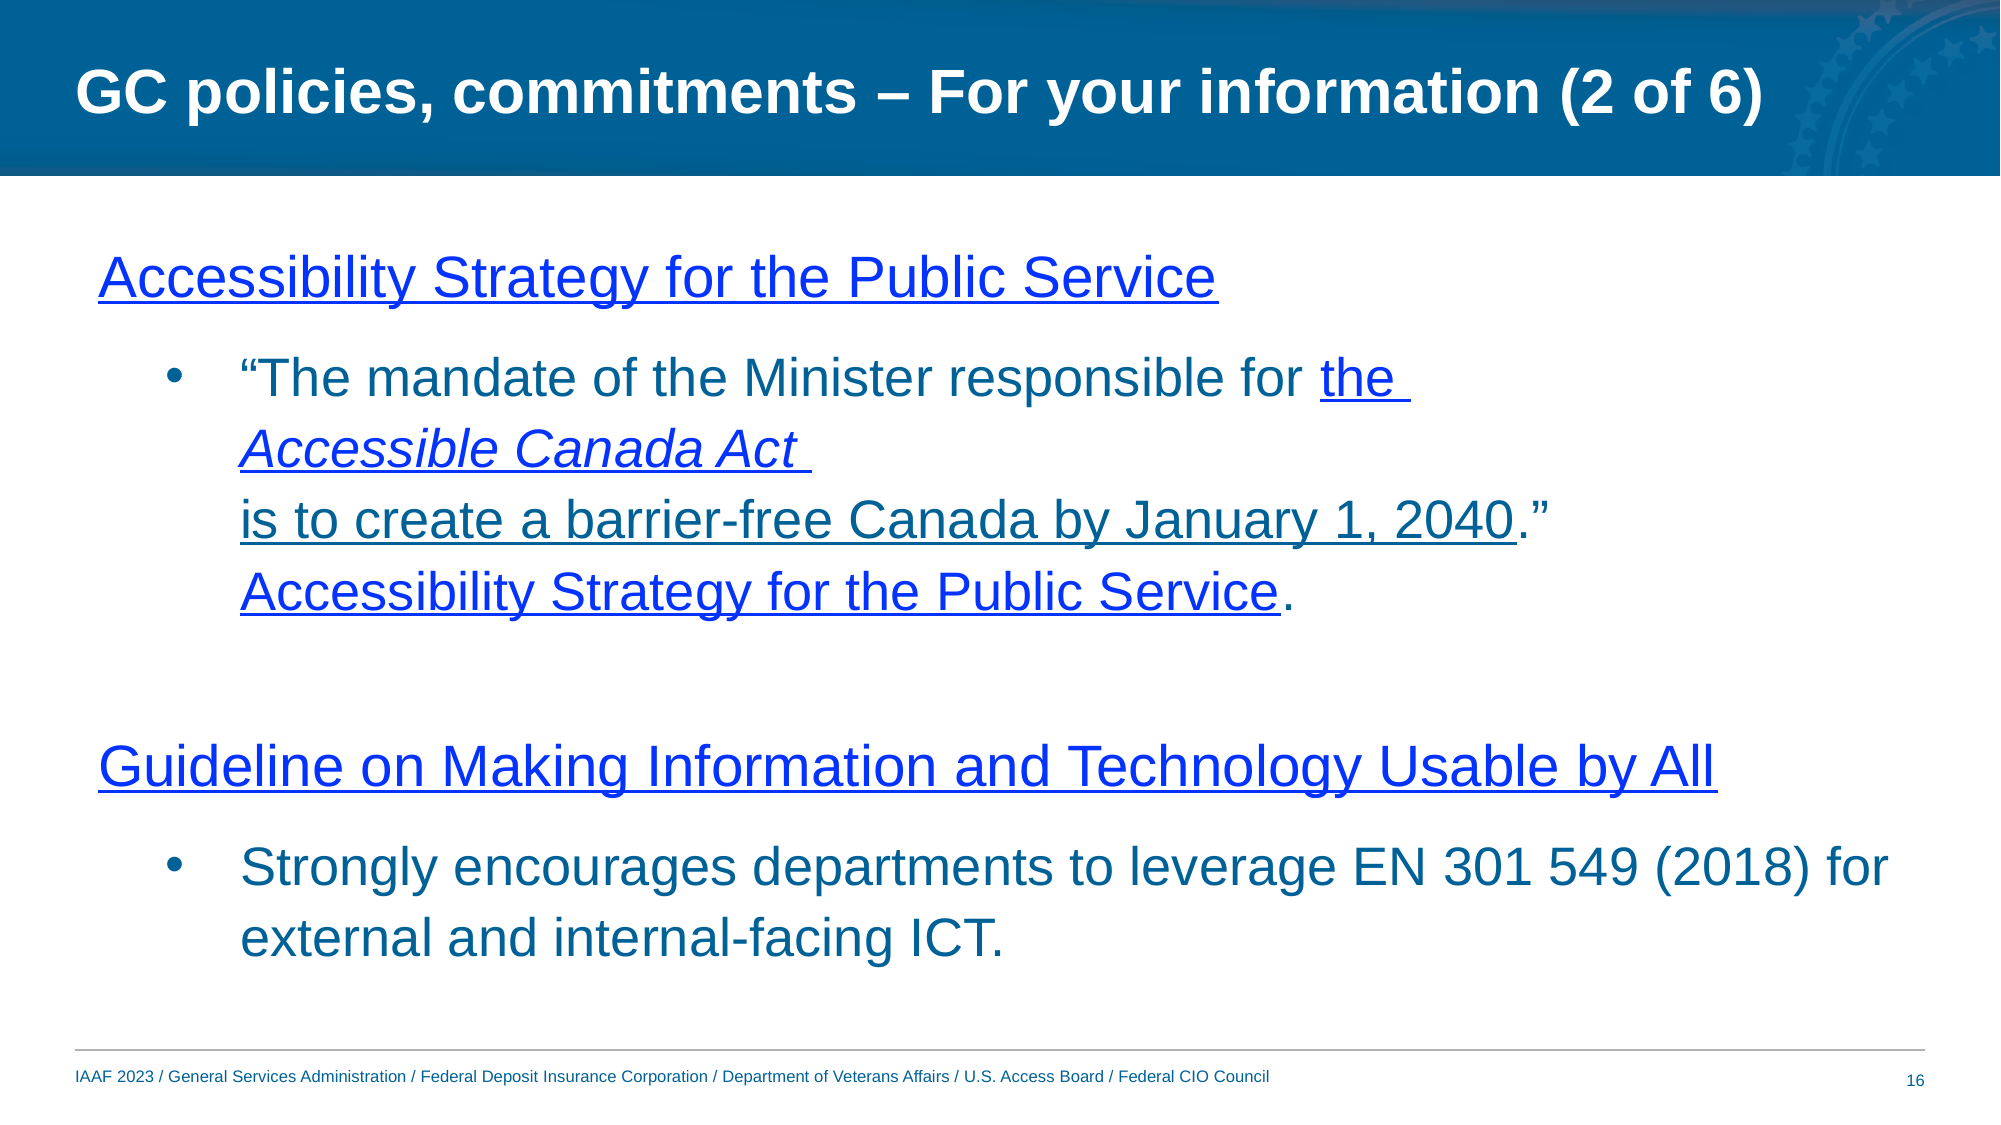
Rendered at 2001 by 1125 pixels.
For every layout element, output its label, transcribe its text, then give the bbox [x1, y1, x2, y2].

picture [0, 168, 666, 176]
title GC policies, commitments – For your information (2 of 6) [75, 52, 1800, 128]
picture [0, 0, 2000, 176]
slide_number 16 [1880, 1065, 1925, 1095]
list Accessibility Strategy for the Public Service “The mandate of the Minister responsible for the Accessible Canada Act is to create a barrier-free Canada by January 1, 2040.” Accessibility Strategy for the Public Service. Guideline on Making Information and Technology Usable by All Strongly encourages departments to leverage EN 301 549 (2018) for external and internal-facing ICT. [75, 224, 1925, 1035]
